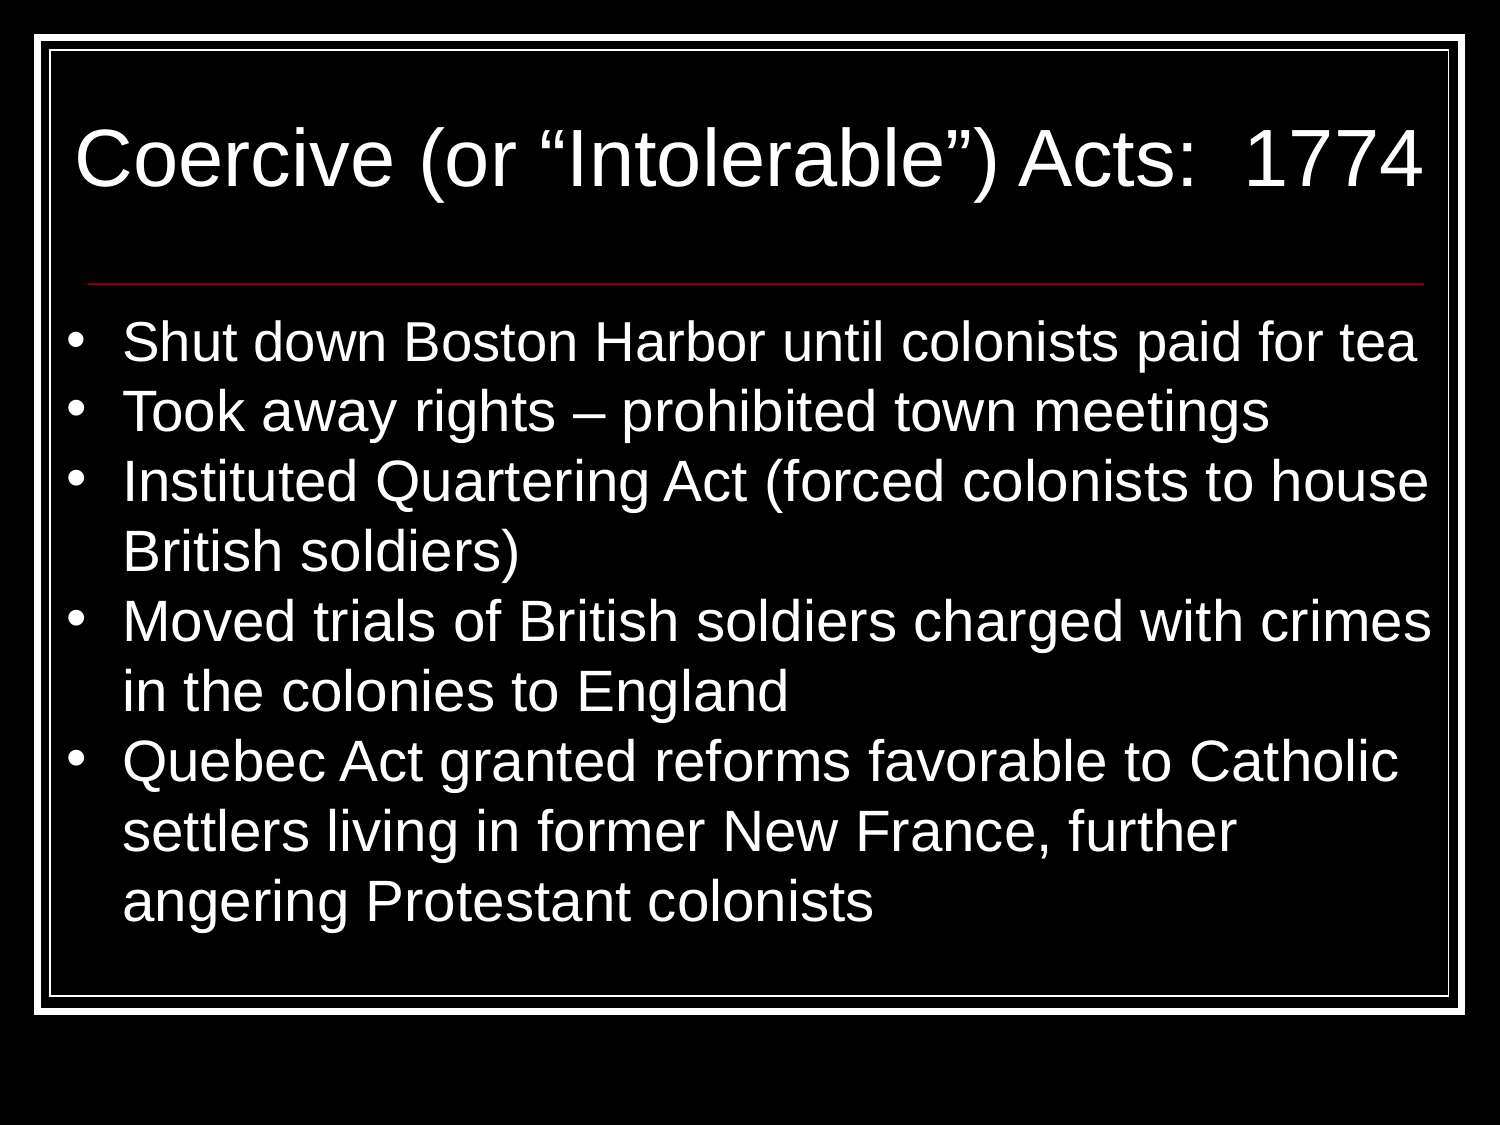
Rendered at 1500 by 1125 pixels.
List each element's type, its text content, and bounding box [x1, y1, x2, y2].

text_box Coercive (or “Intolerable”) Acts: 1774 [59, 73, 1455, 210]
text_box Shut down Boston Harbor until colonists paid for tea Took away rights – prohibited town meetings Instituted Quartering Act (forced colonists to house British soldiers) Moved trials of British soldiers charged with crimes in the colonies to England Quebec Act granted reforms favorable to Catholic settlers living in former New France, further angering Protestant colonists [51, 297, 1455, 1022]
text_box [51, 260, 1461, 1022]
